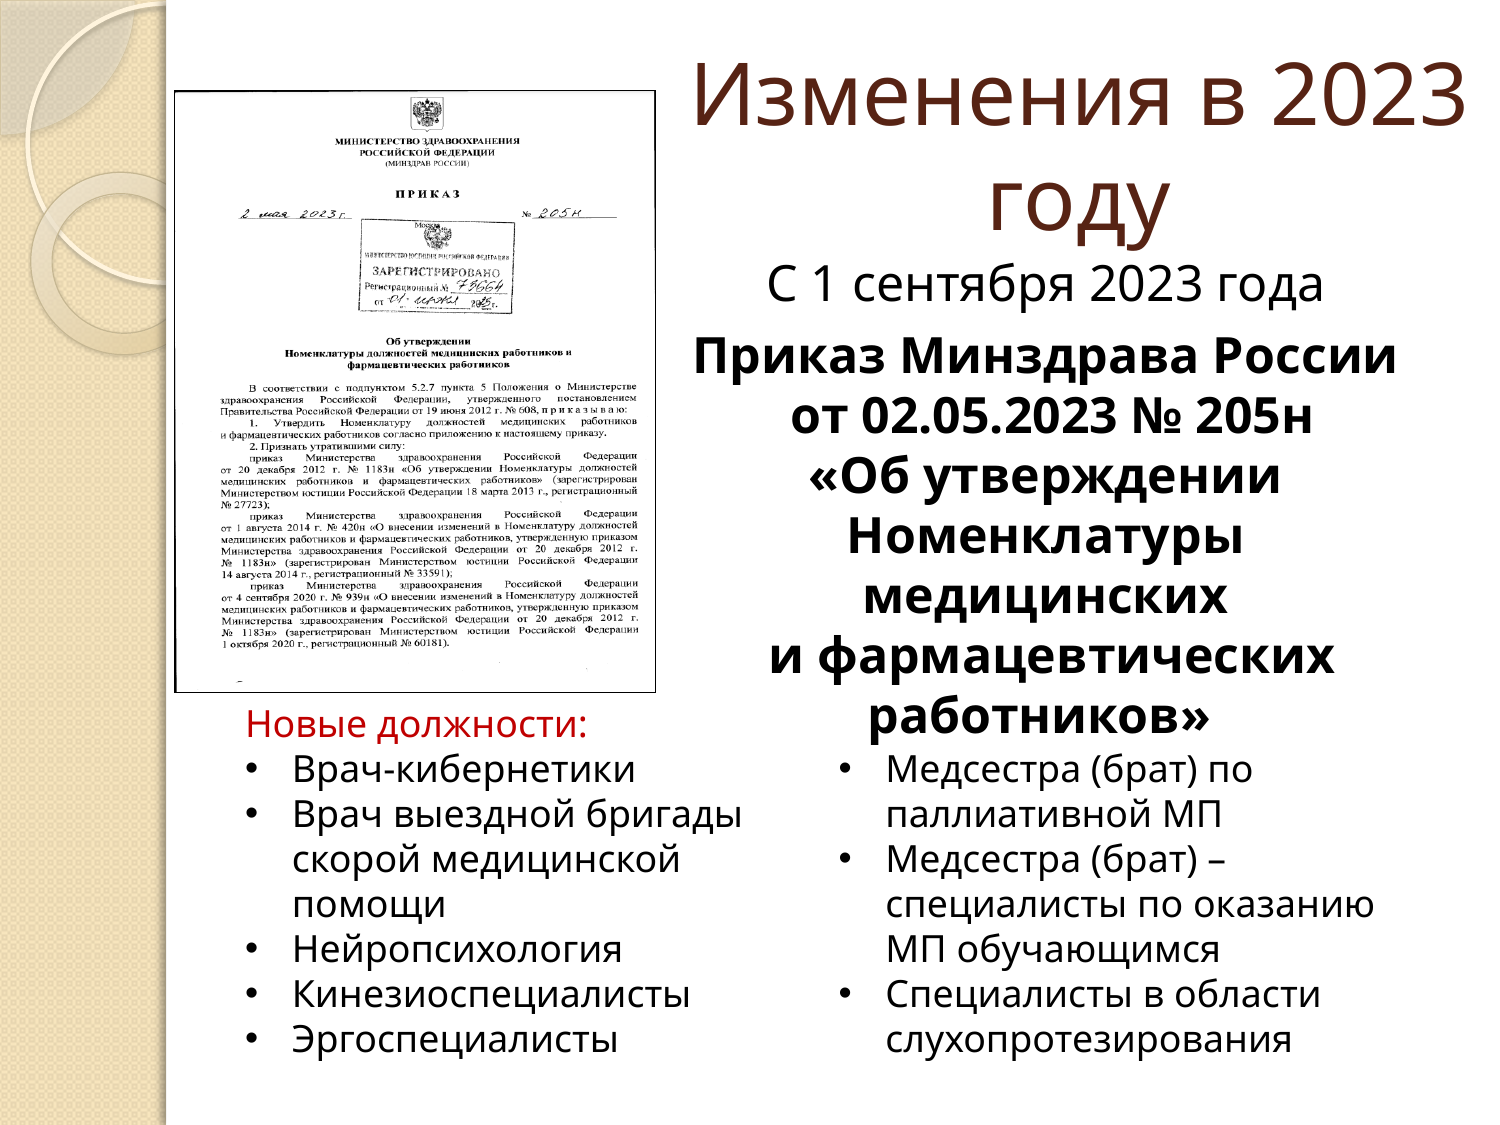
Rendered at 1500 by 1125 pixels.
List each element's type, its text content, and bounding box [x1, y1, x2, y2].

title Изменения в 2023 году [656, 30, 1500, 256]
list С 1 сентября 2023 года Приказ Минздрава России от 02.05.2023 № 205н «Об утверждении Номенклатуры медицинских и фармацевтических работников» [662, 243, 1418, 692]
picture [174, 89, 656, 693]
text_box Новые должности: Врач-кибернетики Врач выездной бригады скорой медицинской помощи Нейропсихология Кинезиоспециалисты Эргоспециалисты Медсестра (брат) по паллиативной МП Медсестра (брат) – специалисты по оказанию МП обучающимся Специалисты в области слухопротезирования [230, 692, 1447, 1125]
